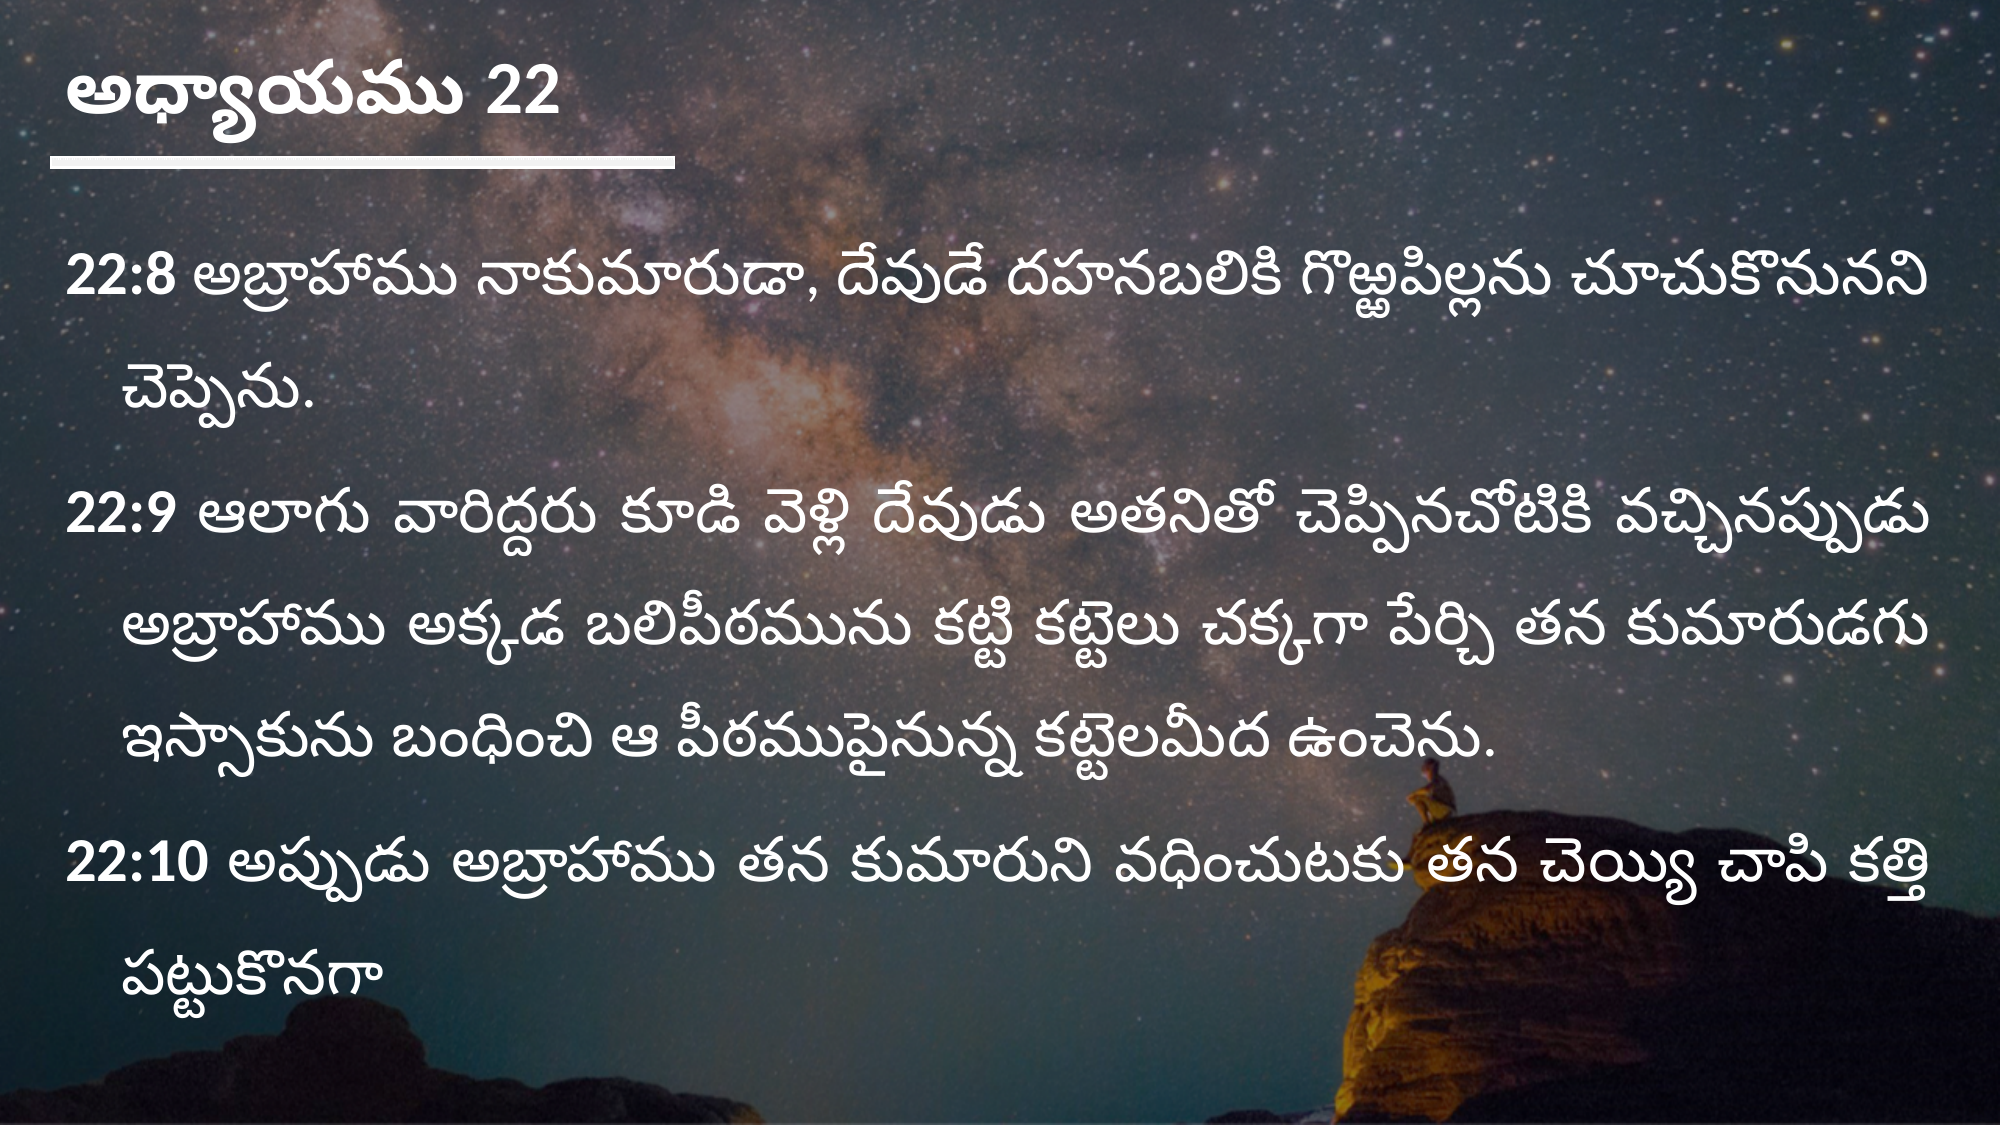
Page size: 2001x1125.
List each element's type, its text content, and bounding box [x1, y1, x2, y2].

list 22:8 అబ్రాహాము నాకుమారుడా, దేవుడే దహనబలికి గొఱ్ఱపిల్లను చూచుకొనునని చెప్పెను. 22:9 ఆలాగు వారిద్దరు కూడి వెళ్లి దేవుడు అతనితో చెప్పినచోటికి వచ్చినప్పుడు అబ్రాహాము అక్కడ బలిపీఠమును కట్టి కట్టెలు చక్కగా పేర్చి తన కుమారుడగు ఇస్సాకును బంధించి ఆ పీఠముపైనున్న కట్టెలమీద ఉంచెను. 22:10 అప్పుడు అబ్రాహాము తన కుమారుని వధించుటకు తన చెయ్యి చాపి కత్తి పట్టుకొనగా [50, 187, 1946, 1063]
picture [0, 0, 2000, 1125]
title అధ్యాయము 22 [50, 0, 1925, 167]
